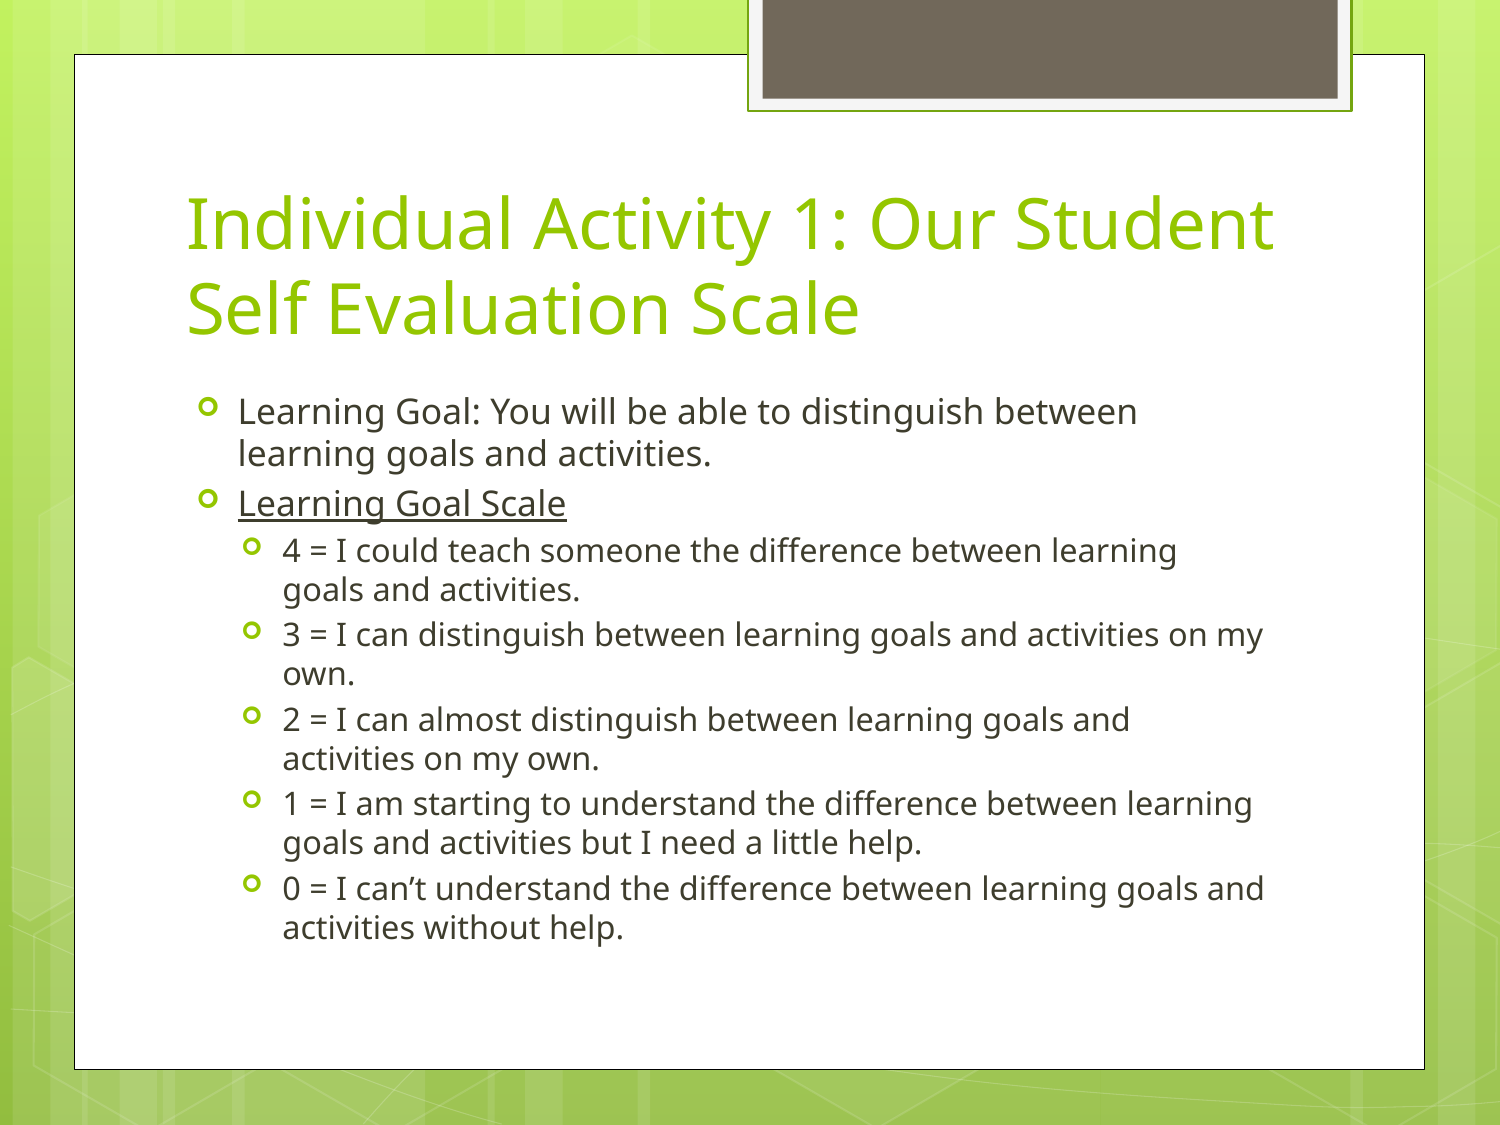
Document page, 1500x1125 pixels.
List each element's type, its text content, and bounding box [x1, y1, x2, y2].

list Learning Goal: You will be able to distinguish between learning goals and activities. Learning Goal Scale 4 = I could teach someone the difference between learning goals and activities. 3 = I can distinguish between learning goals and activities on my own. 2 = I can almost distinguish between learning goals and activities on my own. 1 = I am starting to understand the difference between learning goals and activities but I need a little help. 0 = I can’t understand the difference between learning goals and activities without help. [171, 381, 1283, 957]
title Individual Activity 1: Our Student Self Evaluation Scale [171, 168, 1324, 357]
